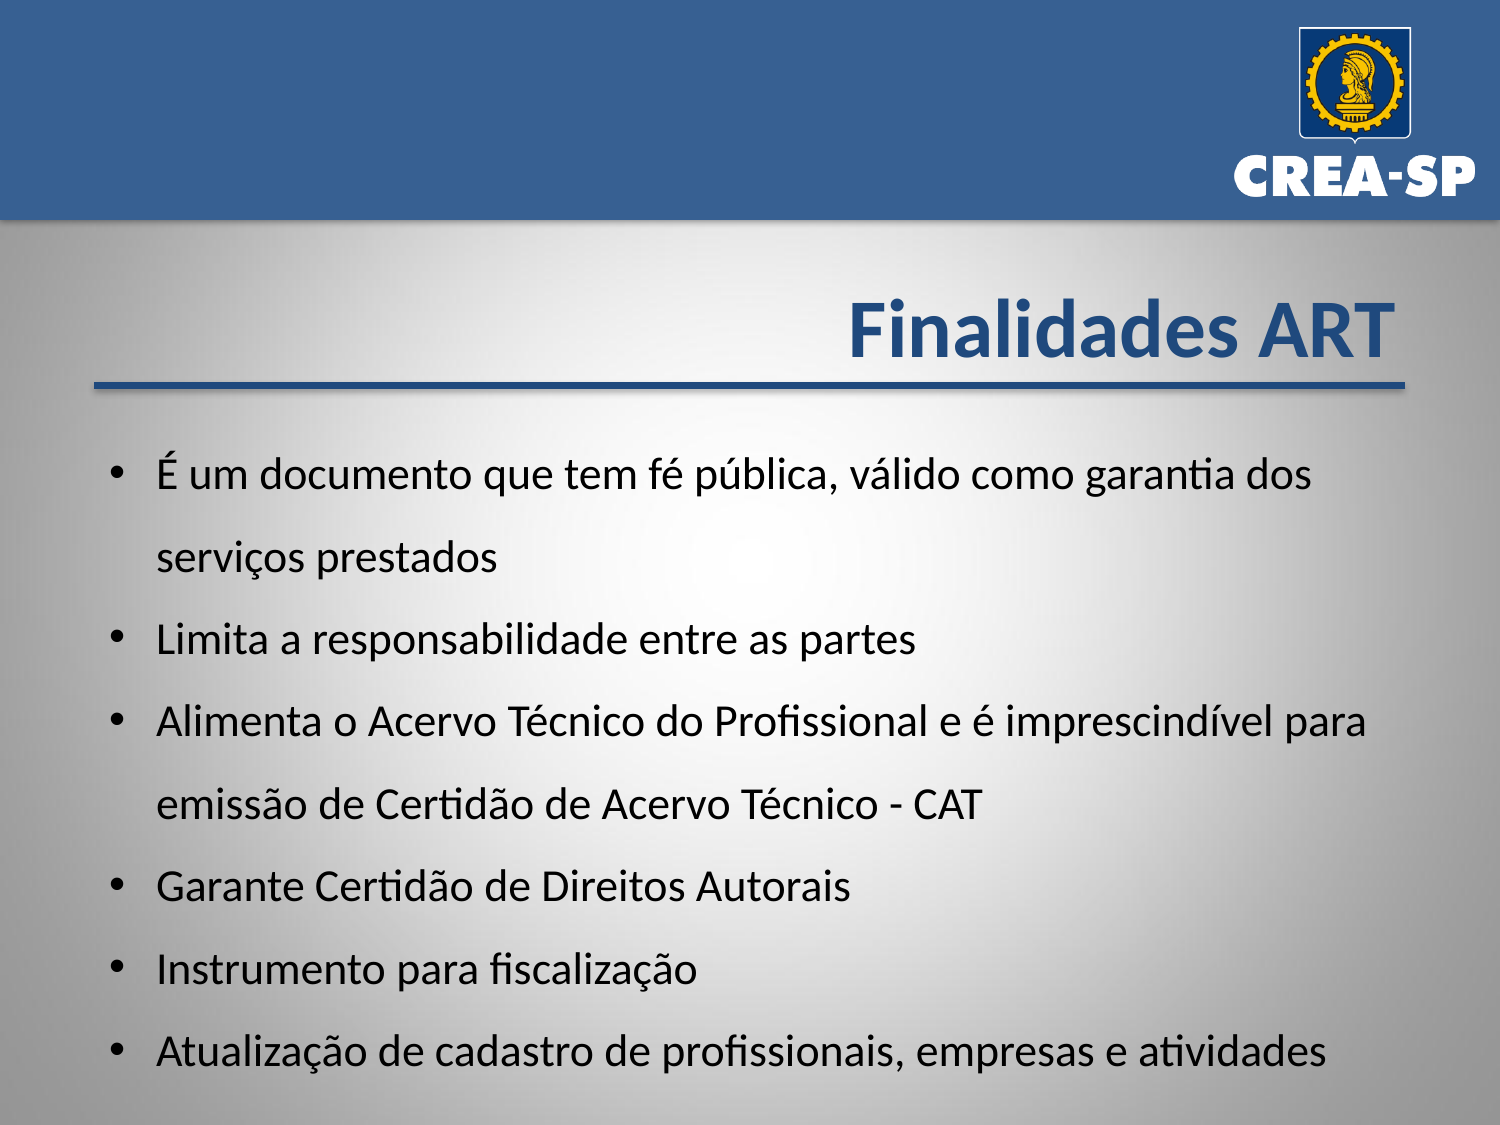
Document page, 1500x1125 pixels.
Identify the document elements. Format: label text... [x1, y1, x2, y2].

text_box É um documento que tem fé pública, válido como garantia dos serviços prestados Limita a responsabilidade entre as partes Alimenta o Acervo Técnico do Profissional e é imprescindível para emissão de Certidão de Acervo Técnico - CAT Garante Certidão de Direitos Autorais Instrumento para fiscalização Atualização de cadastro de profissionais, empresas e atividades [94, 408, 1412, 1084]
picture [1234, 27, 1475, 197]
text_box Finalidades ART [100, 267, 1412, 382]
picture [0, 220, 1500, 1125]
